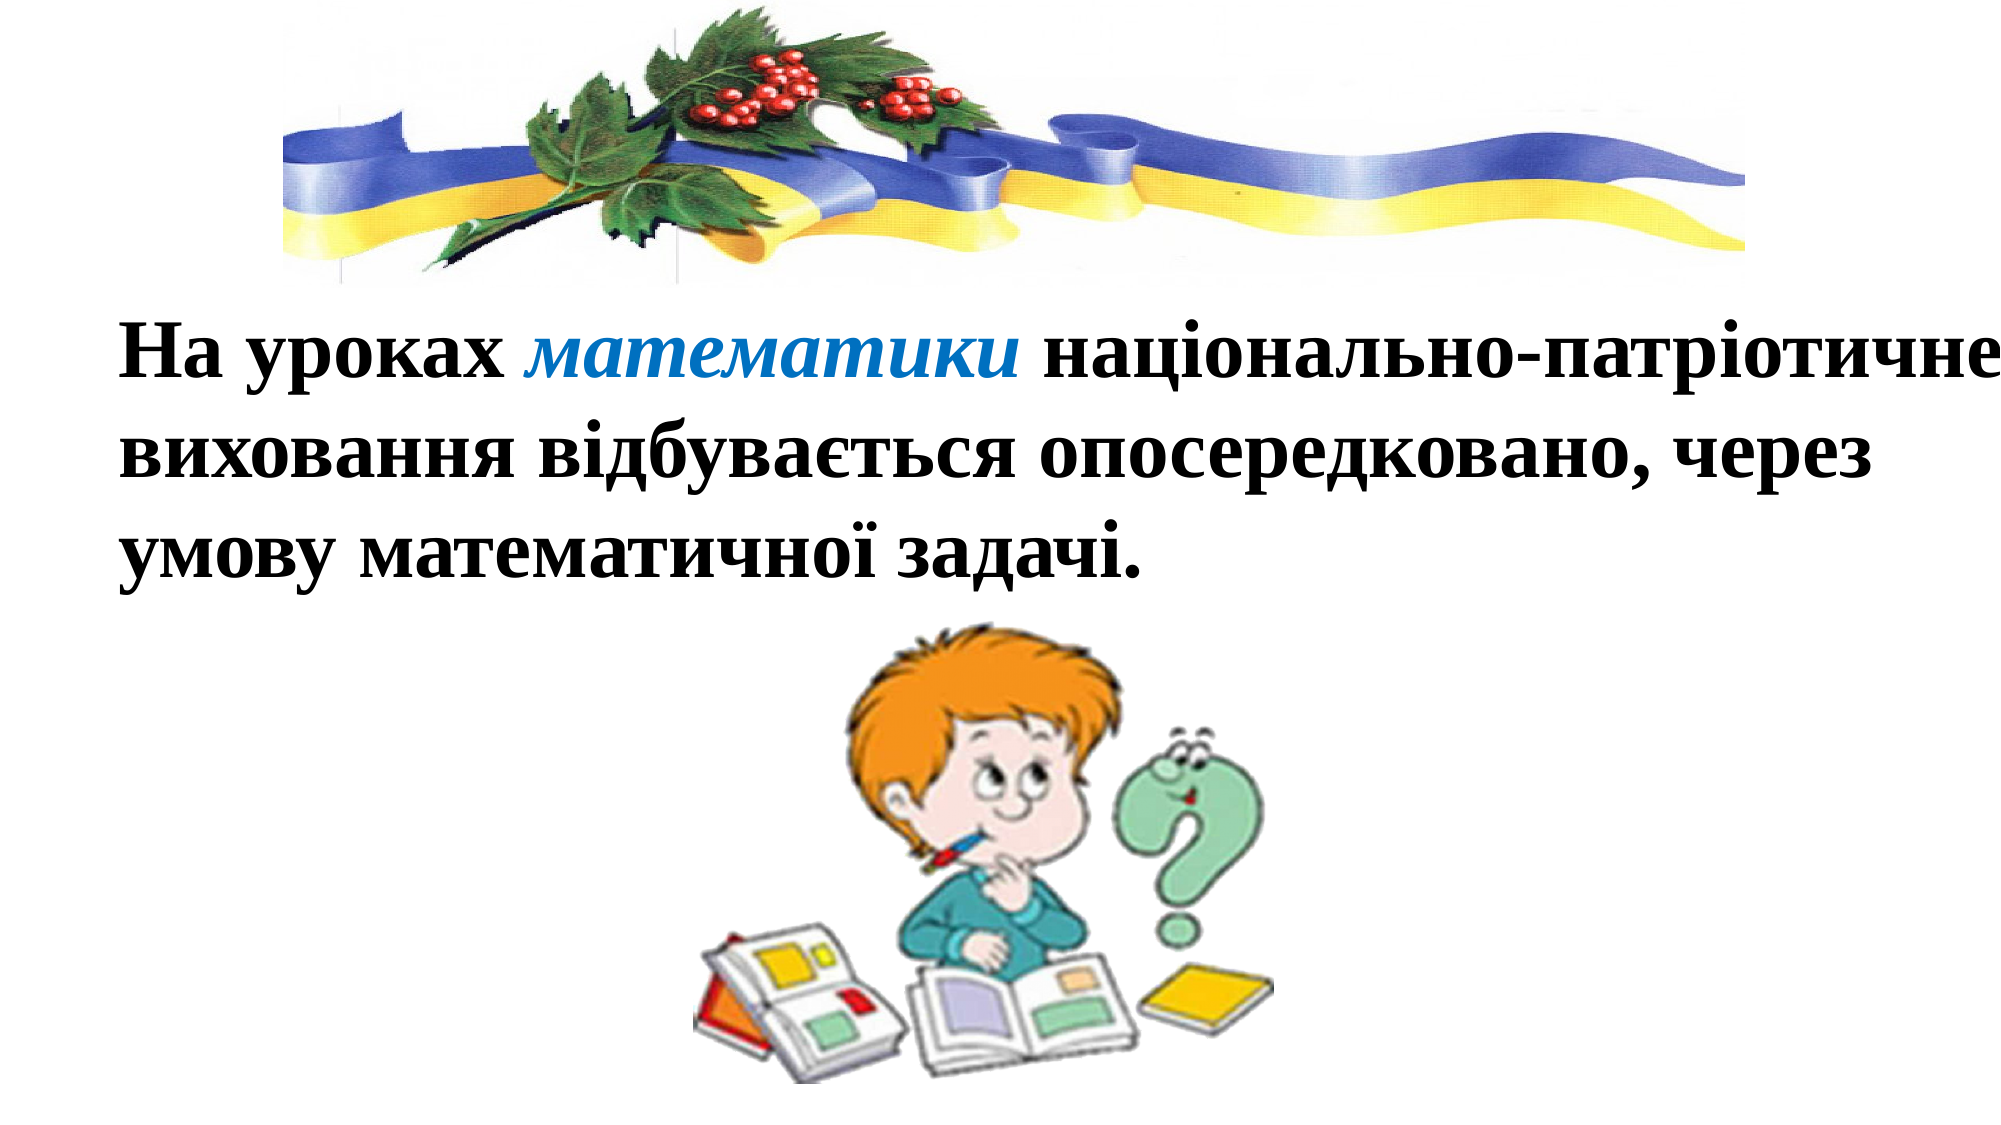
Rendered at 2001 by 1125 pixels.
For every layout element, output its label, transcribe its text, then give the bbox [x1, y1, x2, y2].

picture [283, 0, 1745, 288]
text_box На уроках математики національно-патріотичне виховання відбувається опосередковано, через умову математичної задачі. [103, 287, 2000, 602]
picture [693, 605, 1274, 1084]
